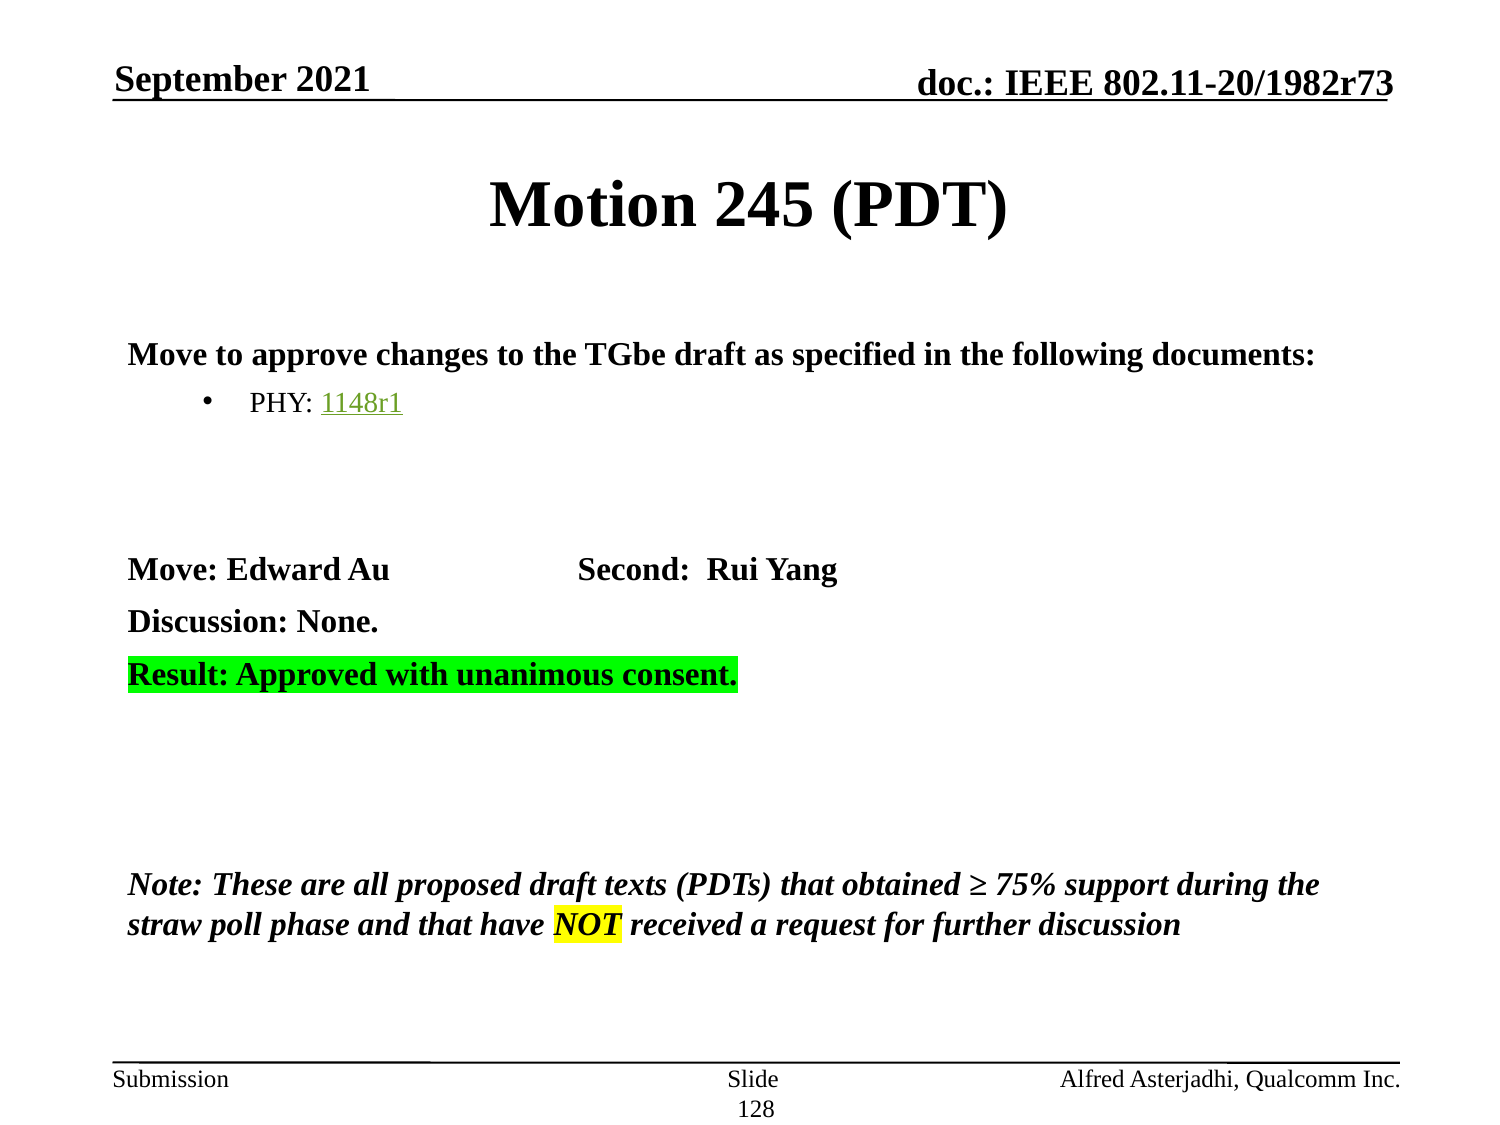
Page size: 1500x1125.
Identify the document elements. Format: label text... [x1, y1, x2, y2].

list Move to approve changes to the TGbe draft as specified in the following documents: PHY: 1148r1 Move: Edward Au Second: Rui Yang Discussion: None. Result: Approved with unanimous consent. Note: These are all proposed draft texts (PDTs) that obtained ≥ 75% support during the straw poll phase and that have NOT received a request for further discussion [112, 324, 1388, 1063]
footer Alfred Asterjadhi, Qualcomm Inc. [878, 1061, 1402, 1093]
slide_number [114, 54, 423, 100]
slide_number Slide 128 [712, 1061, 800, 1123]
title Motion 245 (PDT) [112, 112, 1388, 288]
